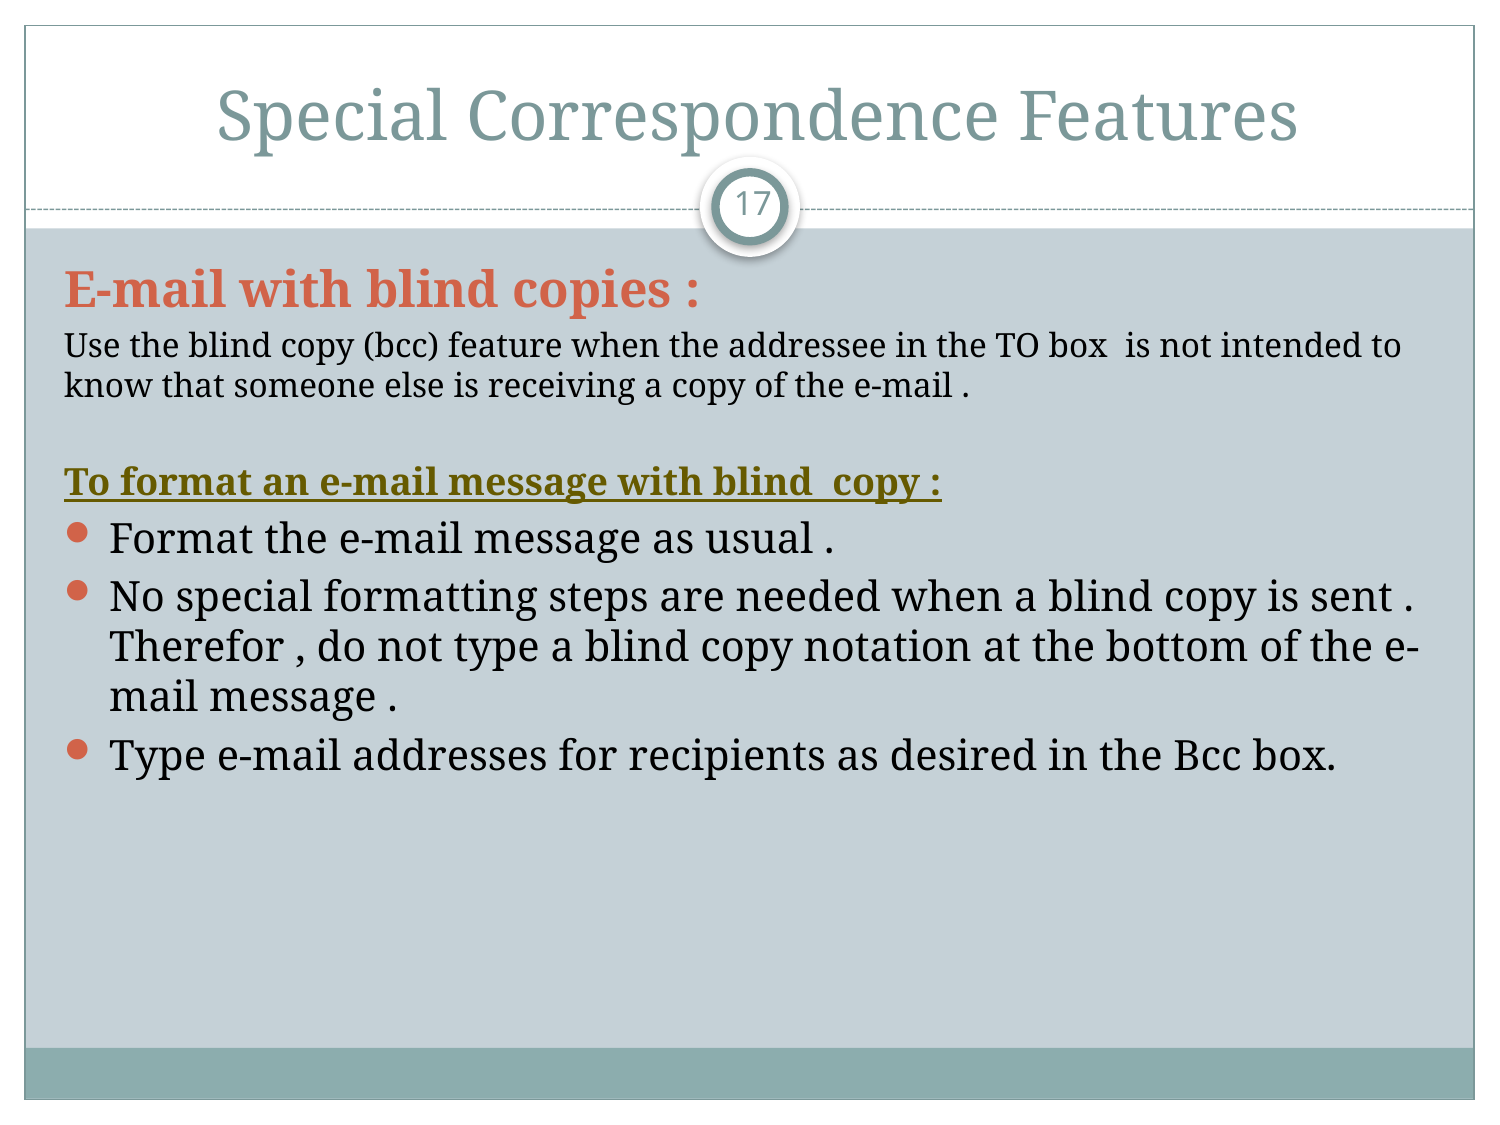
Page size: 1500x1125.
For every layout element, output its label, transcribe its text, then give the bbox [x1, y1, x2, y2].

list E-mail with blind copies : Use the blind copy (bcc) feature when the addressee in the TO box is not intended to know that someone else is receiving a copy of the e-mail . To format an e-mail message with blind copy : Format the e-mail message as usual . No special formatting steps are needed when a blind copy is sent . Therefor , do not type a blind copy notation at the bottom of the e-mail message . Type e-mail addresses for recipients as desired in the Bcc box. [49, 250, 1445, 1001]
slide_number 17 [715, 168, 791, 241]
title Special Correspondence Features [49, 37, 1450, 162]
